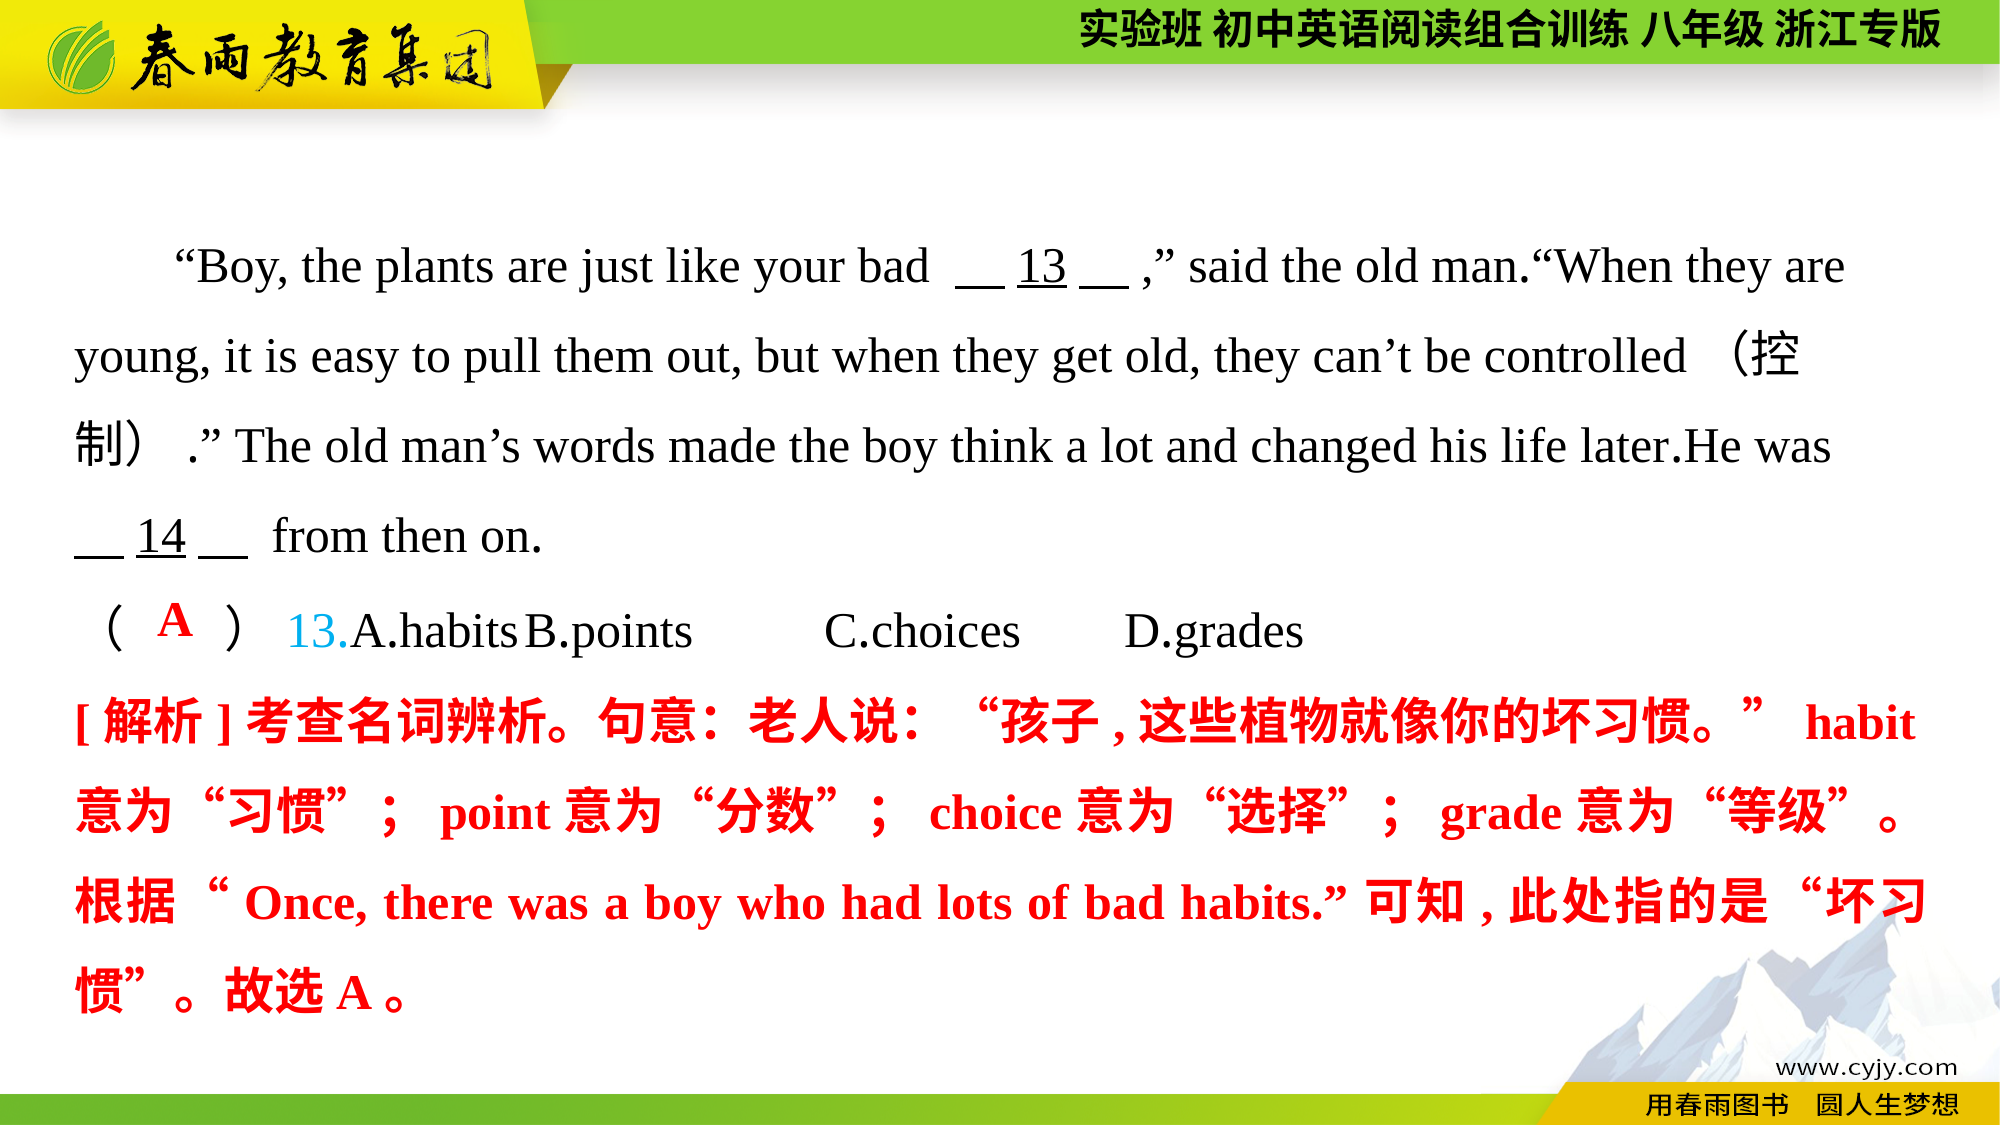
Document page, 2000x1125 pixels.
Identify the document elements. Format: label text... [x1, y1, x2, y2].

text_box A [142, 579, 209, 655]
text_box [解析]考查名词辨析。句意：老人说：“孩子,这些植物就像你的坏习惯。”habit意为“习惯”；point意为“分数”；choice意为“选择”；grade意为“等级”。根据“Once, there was a boy who had lots of bad habits.”可知,此处指的是“坏习惯”。故选A。 [59, 665, 1944, 1028]
list “Boy, the plants are just like your bad 13 ,” said the old man.“When they are young, it is easy to pull them out, but when they get old, they can’t be controlled（控制）.” The old man’s words made the boy think a lot and changed his life later.He was 14 from then on. [59, 194, 1944, 562]
picture [0, 0, 2000, 1125]
text_box （ ）13.A.habits B.points C.choices D.grades [59, 562, 1944, 665]
